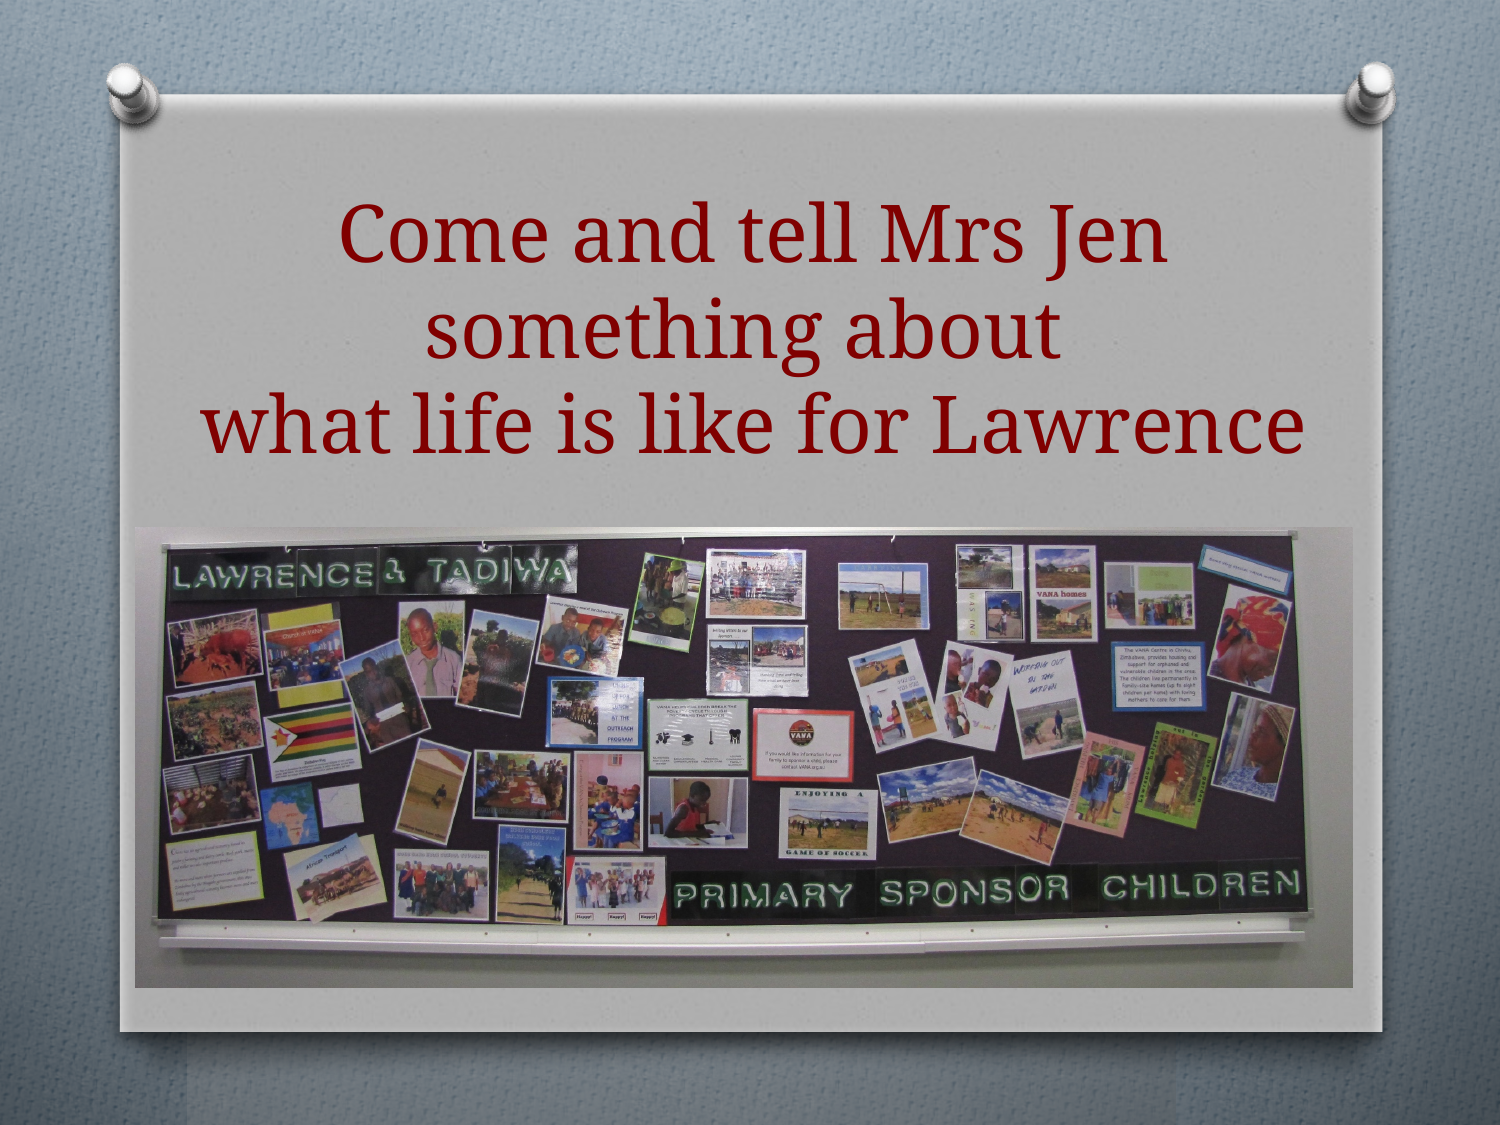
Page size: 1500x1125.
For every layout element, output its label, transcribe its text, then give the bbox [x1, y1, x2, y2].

picture [75, 29, 198, 153]
picture [135, 526, 1353, 989]
picture [1317, 35, 1439, 156]
title Come and tell Mrs Jen something about what life is like for Lawrence [183, 172, 1326, 480]
